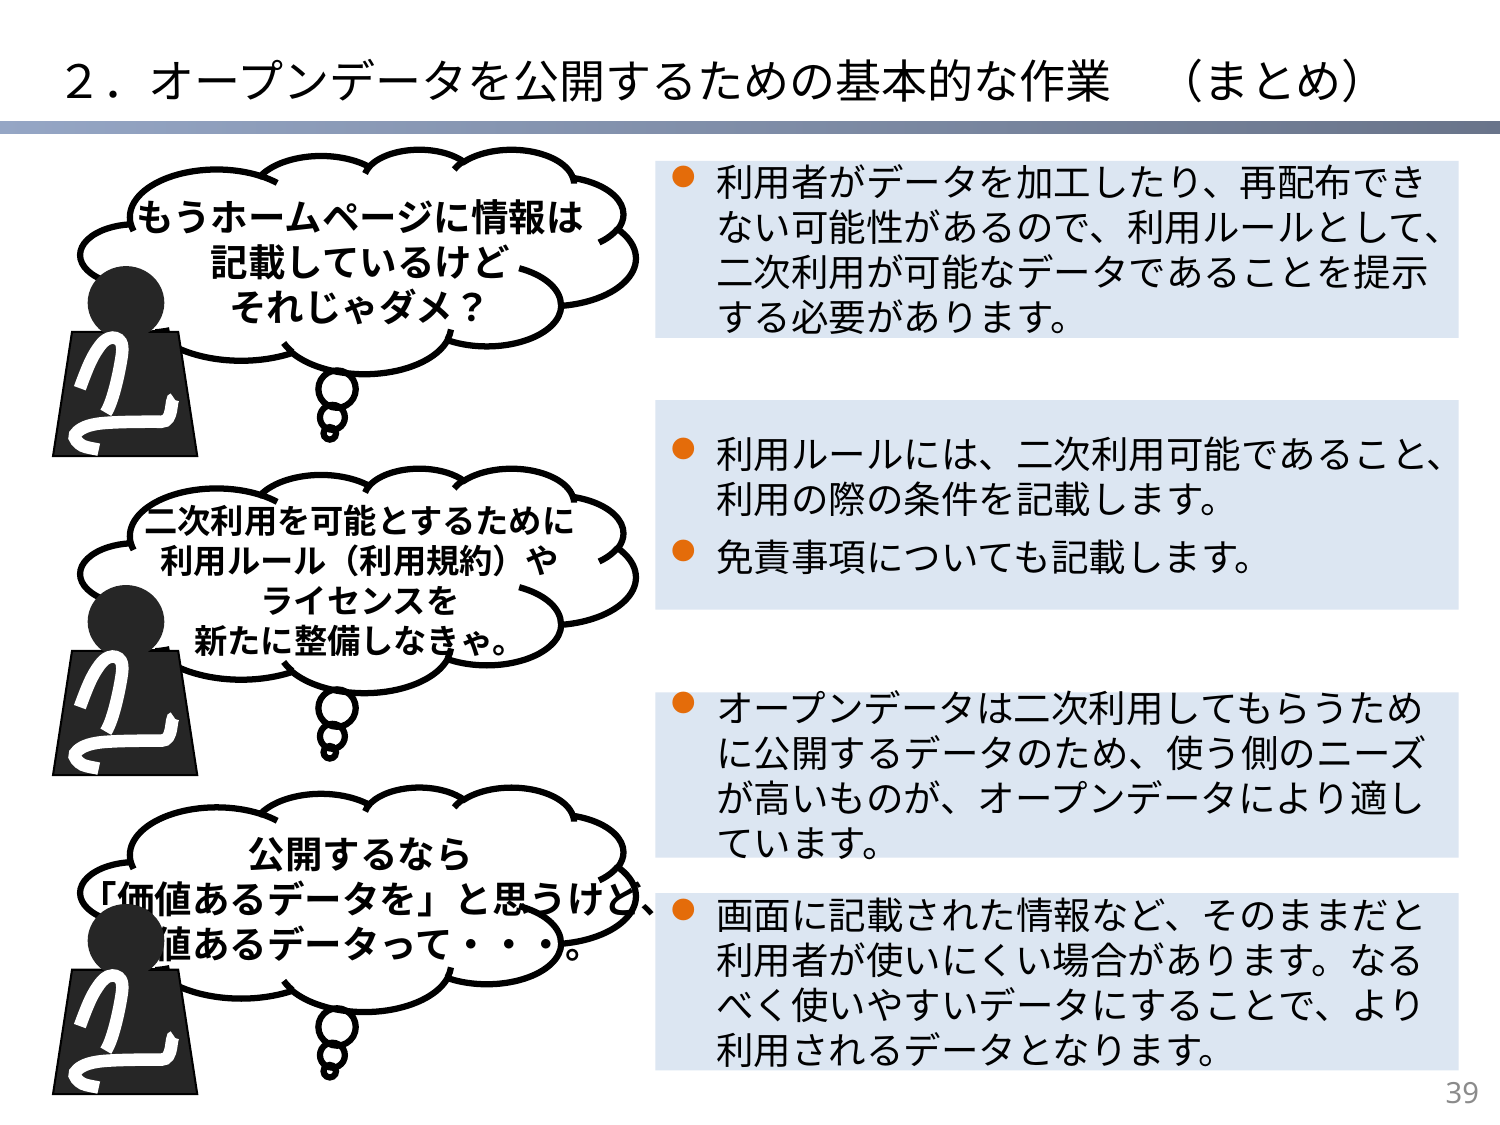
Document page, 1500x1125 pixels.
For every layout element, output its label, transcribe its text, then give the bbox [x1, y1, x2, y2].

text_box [52, 267, 198, 457]
text_box 二次利用を可能とするために 利用ルール（利用規約）や ライセンスを 新たに整備しなきゃ。 [52, 502, 669, 658]
text_box [153, 148, 596, 183]
text_box オープンデータは二次利用してもらうために公開するデータのため、使う側のニーズが高いものが、オープンデータにより適しています。 [654, 691, 1460, 859]
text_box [52, 904, 198, 1094]
text_box 画面に記載された情報など、そのままだと利用者が使いにくい場合があります。なるべく使いやすいデータにすることで、より利用されるデータとなります。 [654, 892, 1460, 1071]
text_box 利用者がデータを加工したり、再配布できない可能性があるので、利用ルールとして、二次利用が可能なデータであることを提示する必要があります。 [654, 160, 1460, 339]
text_box [198, 977, 532, 1079]
text_box [198, 339, 533, 441]
text_box 利用ルールには、二次利用可能であること、利用の際の条件を記載します。 免責事項についても記載します。 [654, 399, 1460, 611]
text_box もうホームページに情報は 記載しているけど それじゃダメ？ [52, 183, 654, 339]
text_box [198, 658, 533, 760]
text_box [52, 586, 198, 776]
text_box [153, 786, 597, 821]
text_box 公開するなら 「価値あるデータを」と思うけど、 価値あるデータって・・・。 [52, 821, 669, 977]
title ２．オープンデータを公開するための基本的な作業 （まとめ） [41, 48, 1459, 119]
text_box [153, 467, 596, 502]
slide_number 38 [1411, 1070, 1495, 1118]
